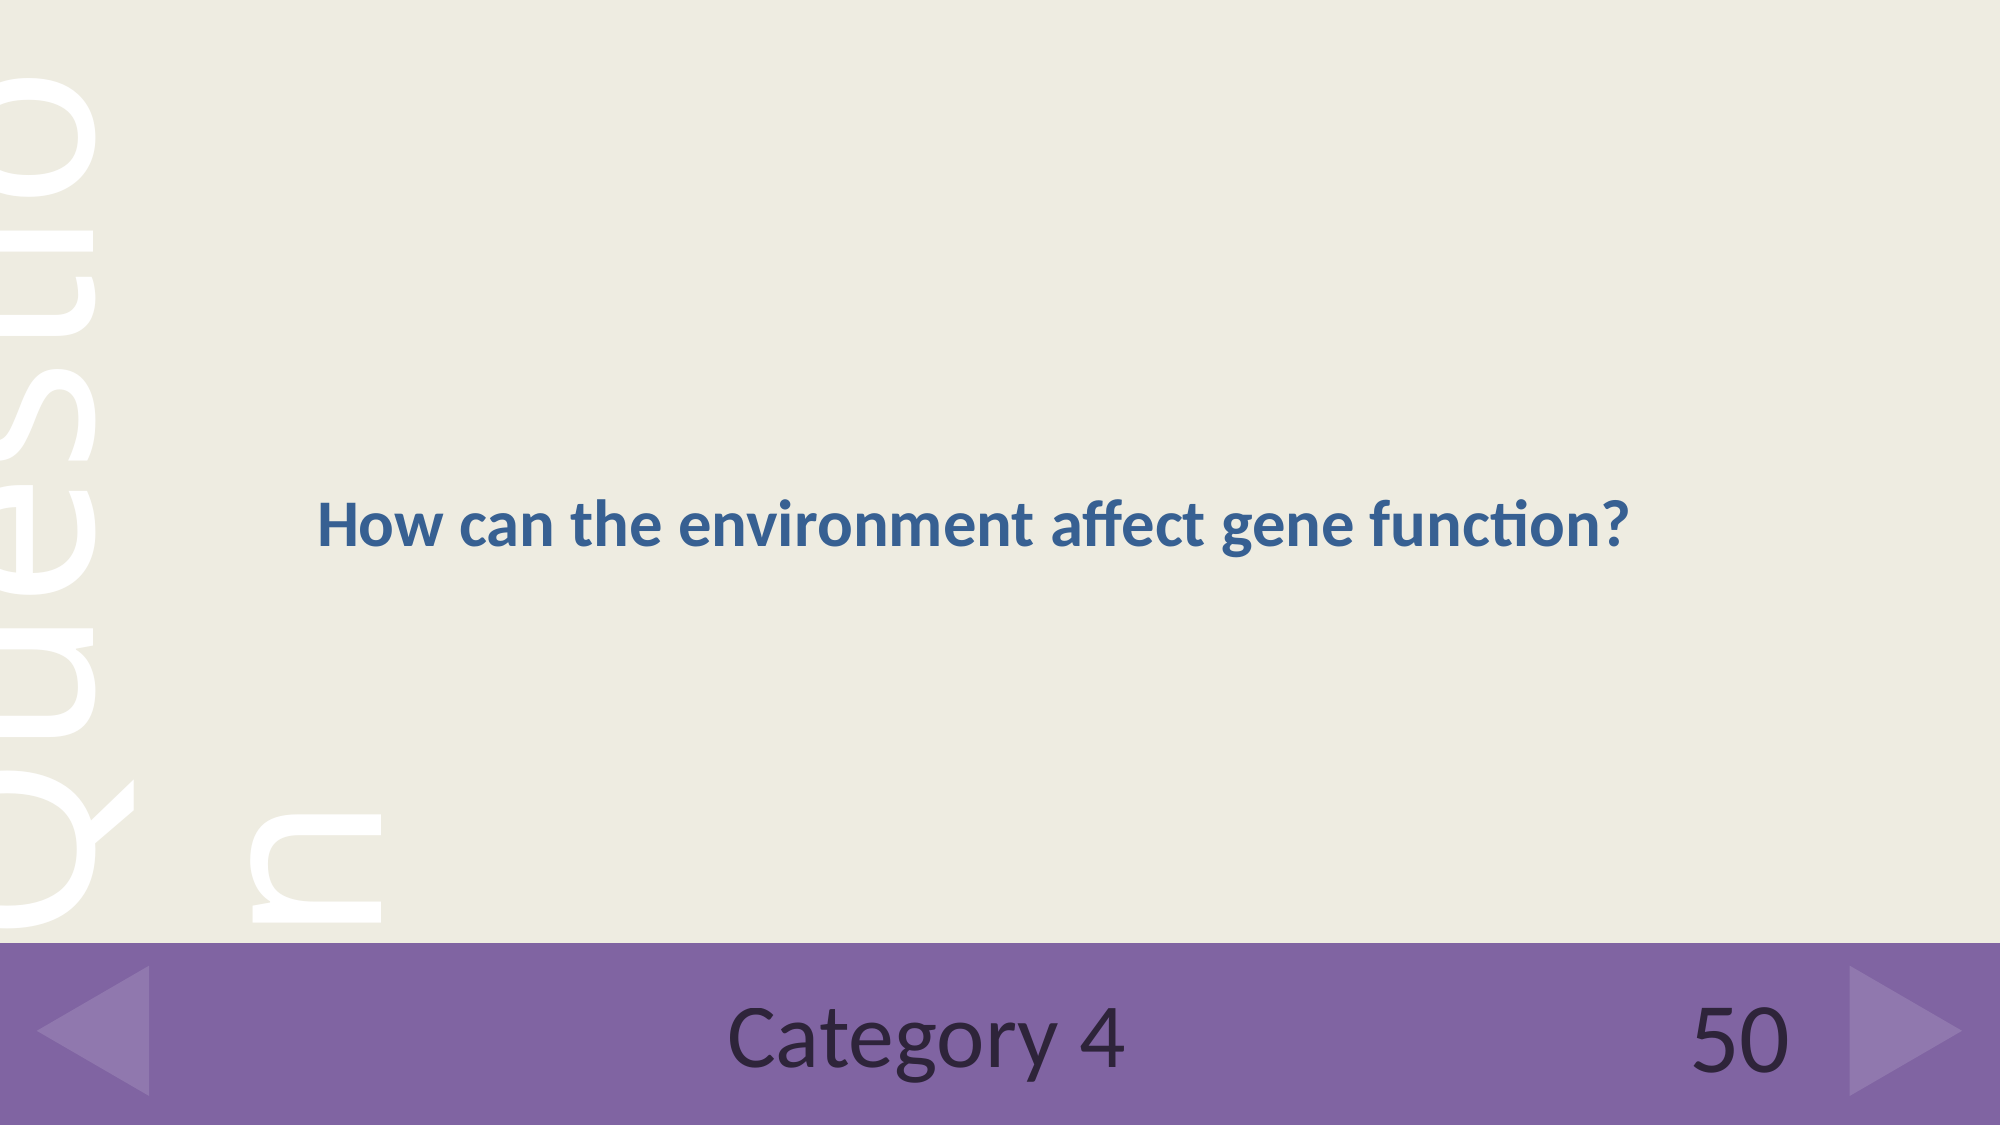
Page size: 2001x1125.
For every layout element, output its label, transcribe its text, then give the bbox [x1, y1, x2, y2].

title Category 4 [26, 937, 1827, 1125]
list How can the environment affect gene function? [302, 149, 1889, 850]
